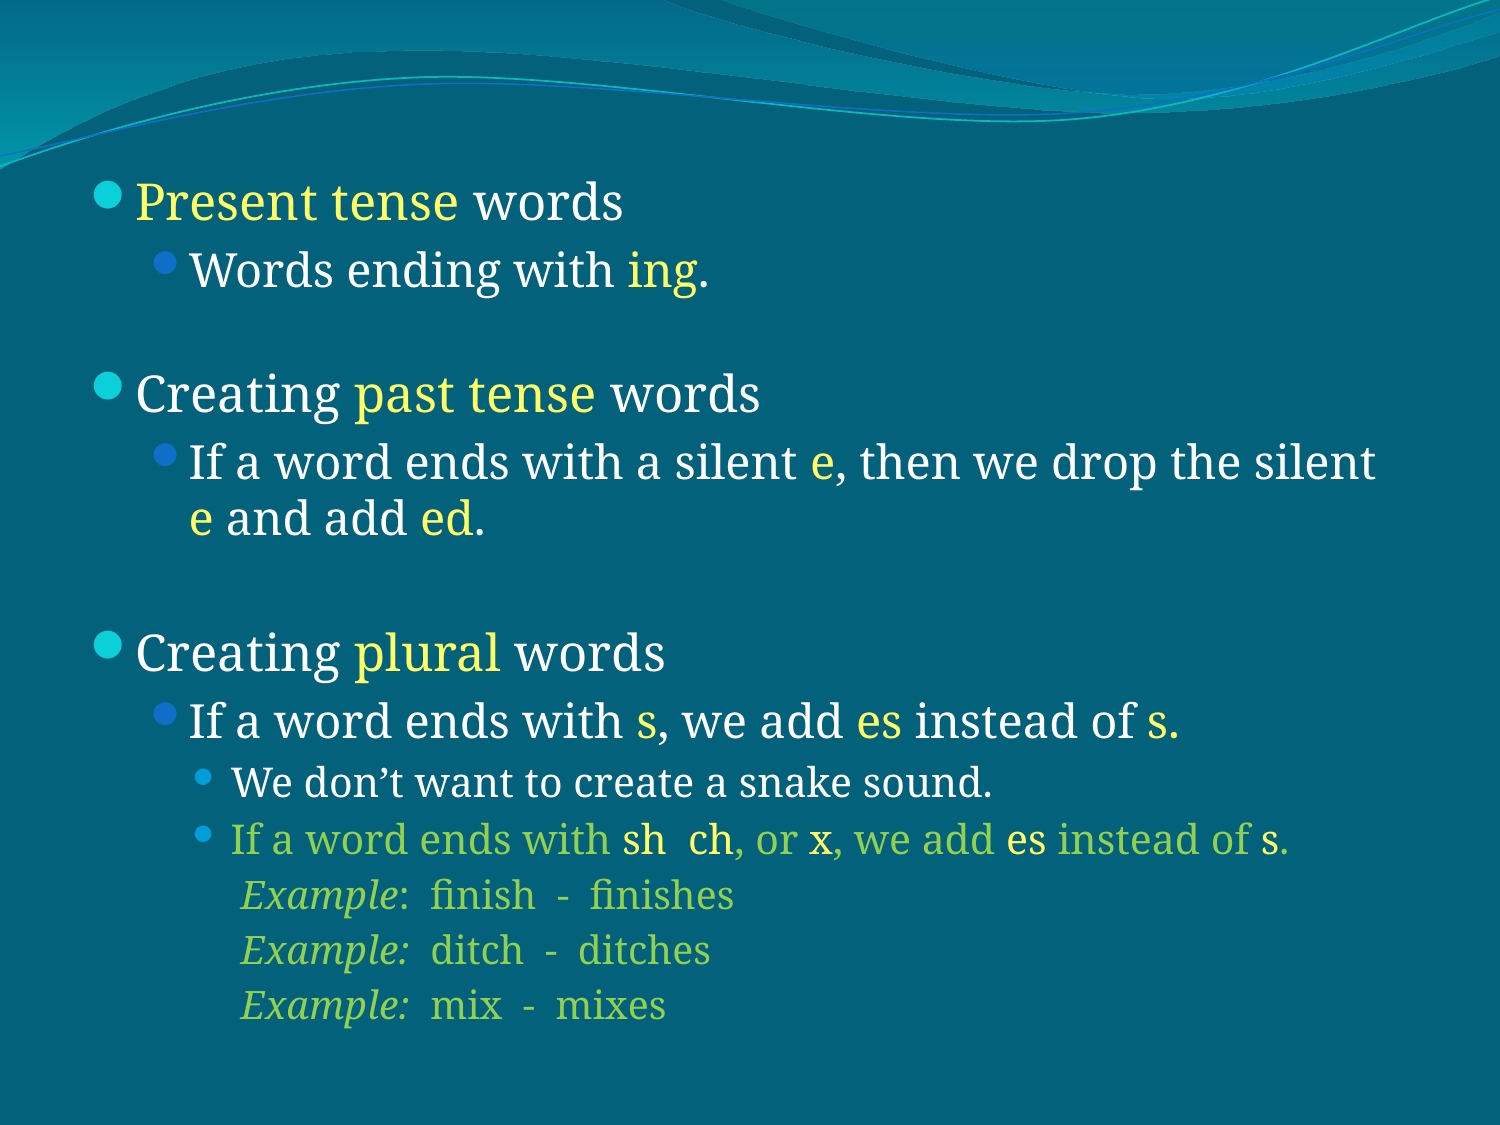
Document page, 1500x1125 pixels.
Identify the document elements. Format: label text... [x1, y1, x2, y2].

list Present tense words Words ending with ing. Creating past tense words If a word ends with a silent e, then we drop the silent e and add ed. Creating plural words If a word ends with s, we add es instead of s. We don’t want to create a snake sound. If a word ends with sh ch, or x, we add es instead of s. Example: finish - finishes Example: ditch - ditches Example: mix - mixes [75, 162, 1425, 1038]
